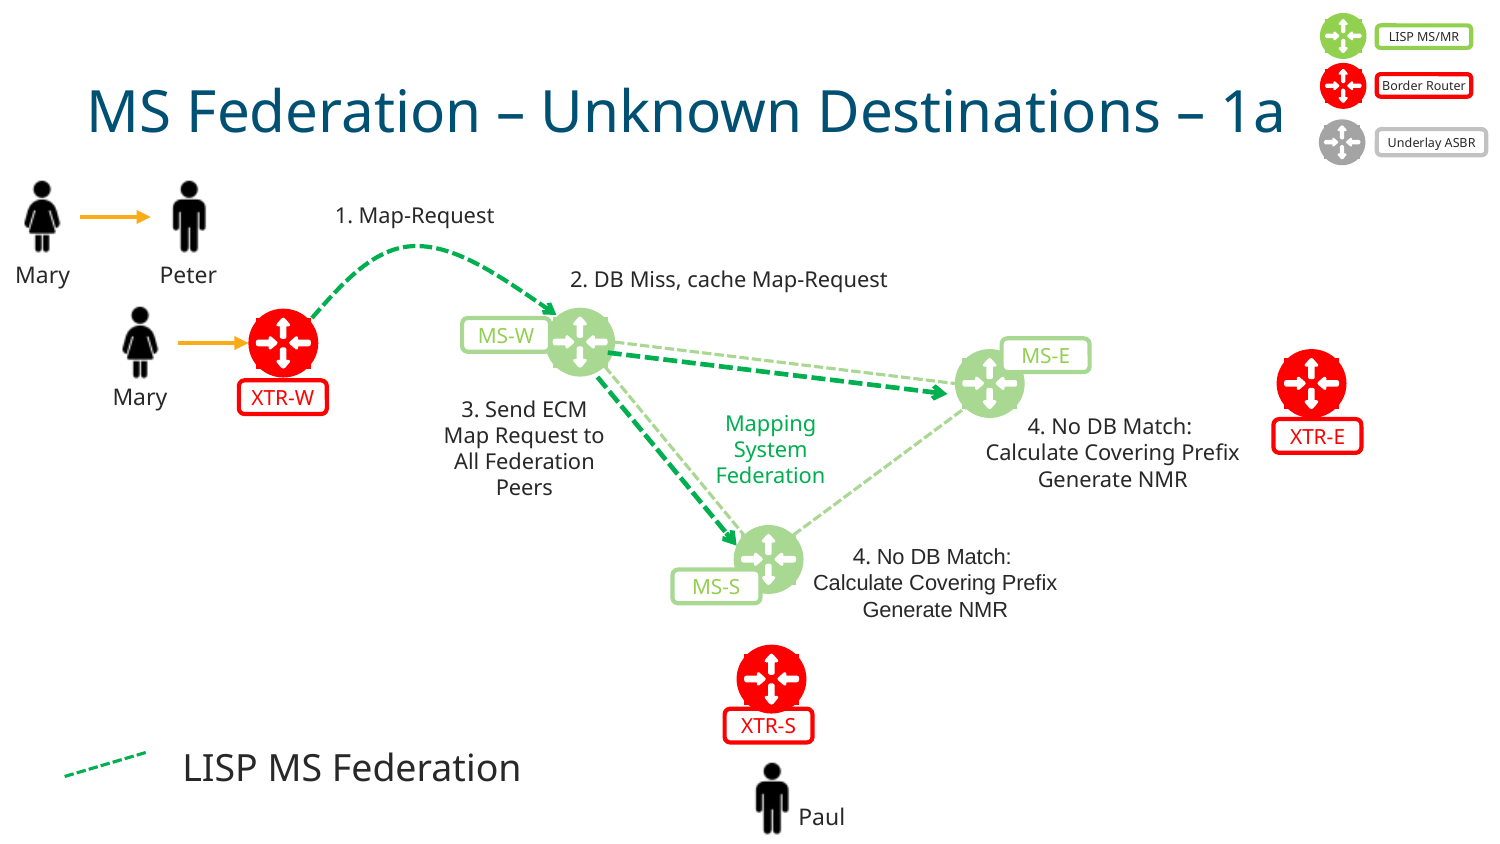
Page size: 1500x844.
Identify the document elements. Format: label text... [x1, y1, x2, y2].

picture [101, 304, 179, 382]
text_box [614, 341, 956, 384]
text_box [597, 376, 737, 546]
text_box Underlay ASBR [1374, 126, 1489, 158]
text_box Mary [0, 255, 85, 296]
text_box 4. No DB Match: Calculate Covering Prefix Generate NMR [777, 535, 1094, 629]
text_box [793, 407, 966, 536]
text_box 3. Send ECM Map Request to All Federation Peers [425, 387, 592, 508]
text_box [1319, 12, 1472, 109]
picture [3, 178, 81, 256]
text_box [733, 524, 804, 595]
text_box 1. Map-Request [320, 194, 510, 236]
text_box 2. DB Miss, cache Map-Request [555, 258, 904, 300]
picture [733, 760, 811, 839]
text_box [954, 348, 1025, 419]
text_box Paul [816, 794, 861, 837]
text_box Mary [97, 382, 183, 417]
text_box Mapping System Federation [748, 403, 850, 496]
text_box Peter [144, 252, 233, 296]
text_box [544, 307, 616, 377]
text_box MS-W [460, 315, 539, 354]
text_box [1273, 348, 1362, 454]
text_box LISP MS Federation [167, 736, 537, 797]
title MS Federation – Unknown Destinations – 1a [71, 55, 1441, 176]
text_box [238, 308, 328, 415]
text_box MS-E [999, 336, 1092, 375]
picture [150, 178, 228, 256]
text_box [64, 752, 147, 777]
text_box [321, 243, 553, 318]
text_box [724, 644, 813, 743]
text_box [607, 352, 948, 395]
text_box 4. No DB Match: Calculate Covering Prefix Generate NMR [970, 405, 1271, 499]
text_box MS-S [670, 567, 761, 606]
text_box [1318, 119, 1366, 166]
